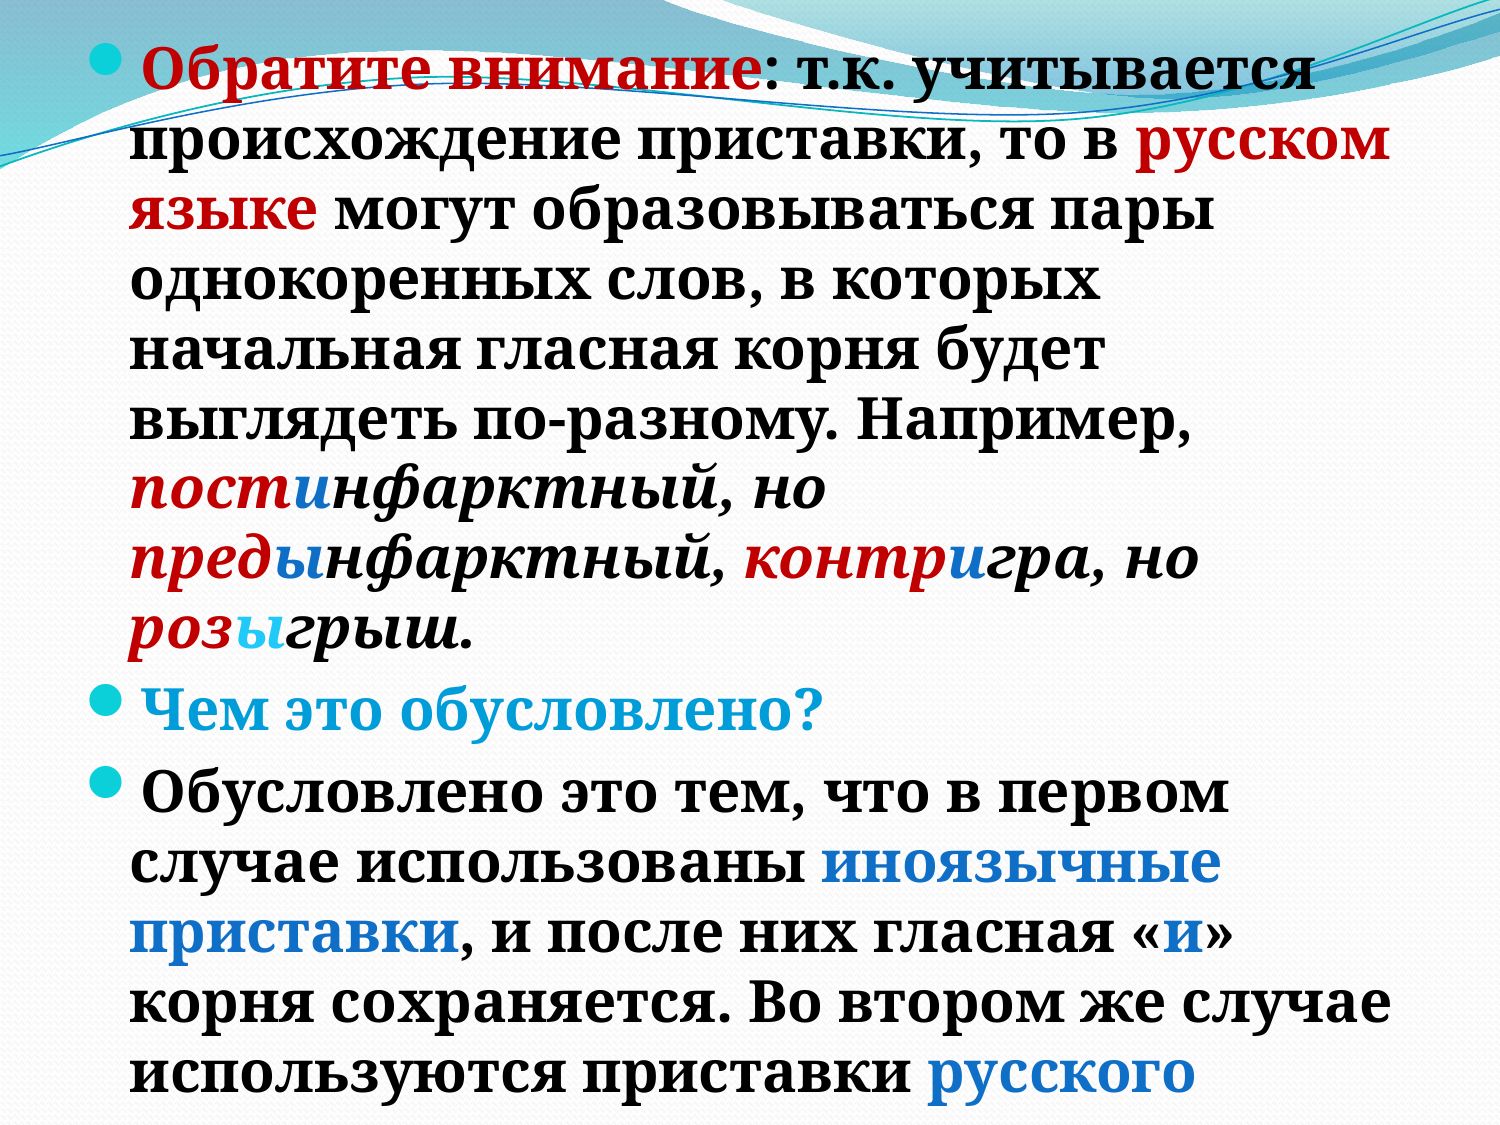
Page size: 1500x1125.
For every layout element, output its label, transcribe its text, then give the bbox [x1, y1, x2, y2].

list Обратите внимание: т.к. учитывается происхождение приставки, то в русском языке могут образовываться пары однокоренных слов, в которых начальная гласная корня будет выглядеть по-разному. Например, постинфарктный, но предынфарктный, контригра, но розыгрыш. Чем это обусловлено? Обусловлено это тем, что в первом случае использованы иноязычные приставки, и после них гласная «и» корня сохраняется. Во втором же случае используются приставки русского происхождения, оканчивающиеся на согласную. Поэтому после них пишется «ы», согласно произношению. [70, 23, 1421, 1020]
